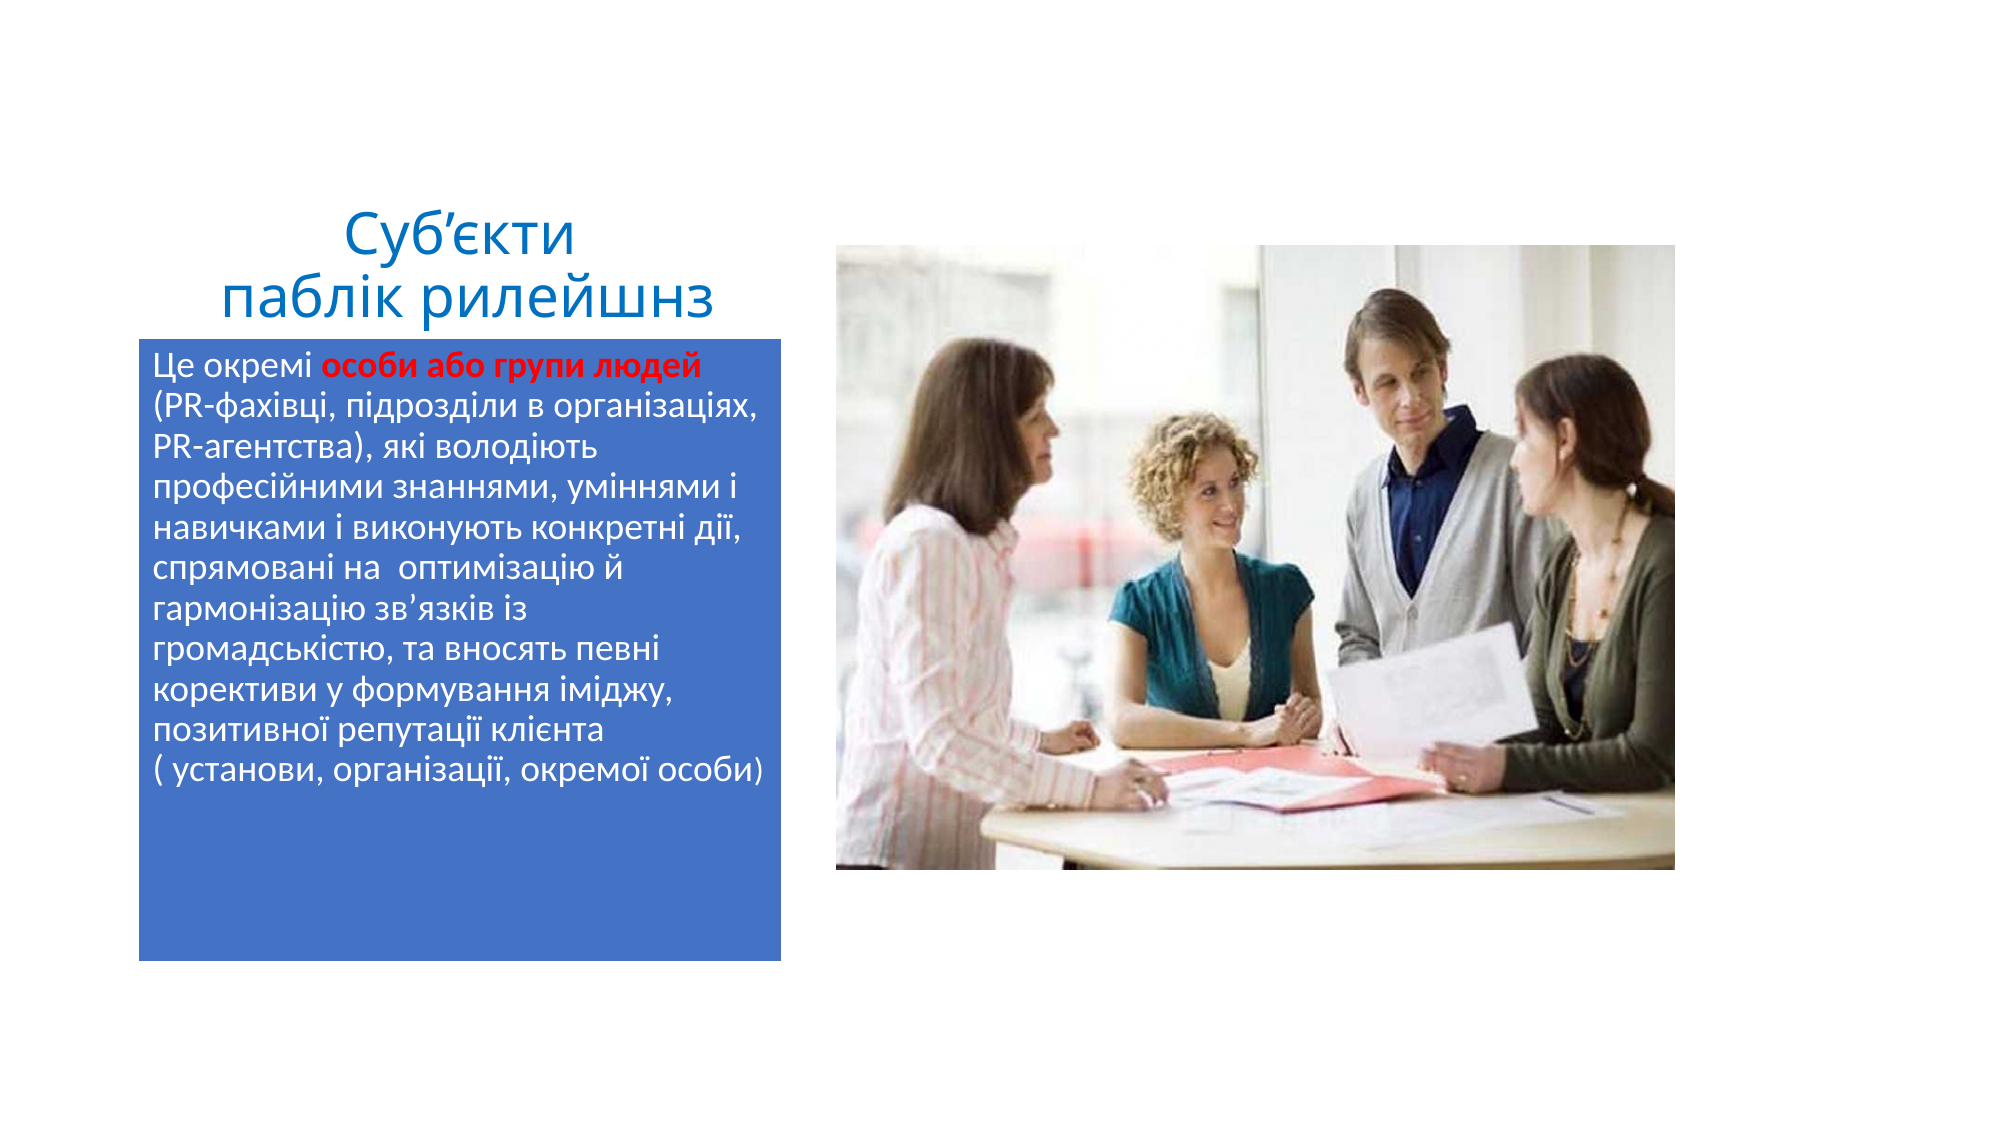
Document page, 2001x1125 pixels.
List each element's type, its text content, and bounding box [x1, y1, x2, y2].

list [836, 245, 1675, 870]
title Суб’єкти паблік рилейшнз [137, 75, 783, 336]
list Це окремі особи або групи людей (PR-фахівці, підрозділи в організаціях, PR-агентства), які володіють професійними знаннями, уміннями і навичками і виконують конкретні дії, спрямовані на оптимізацію й гармонізацію зв’язків із громадськістю, та вносять певні корективи у формування іміджу, позитивної репутації клієнта ( установи, організації, окремої особи) [136, 336, 784, 964]
